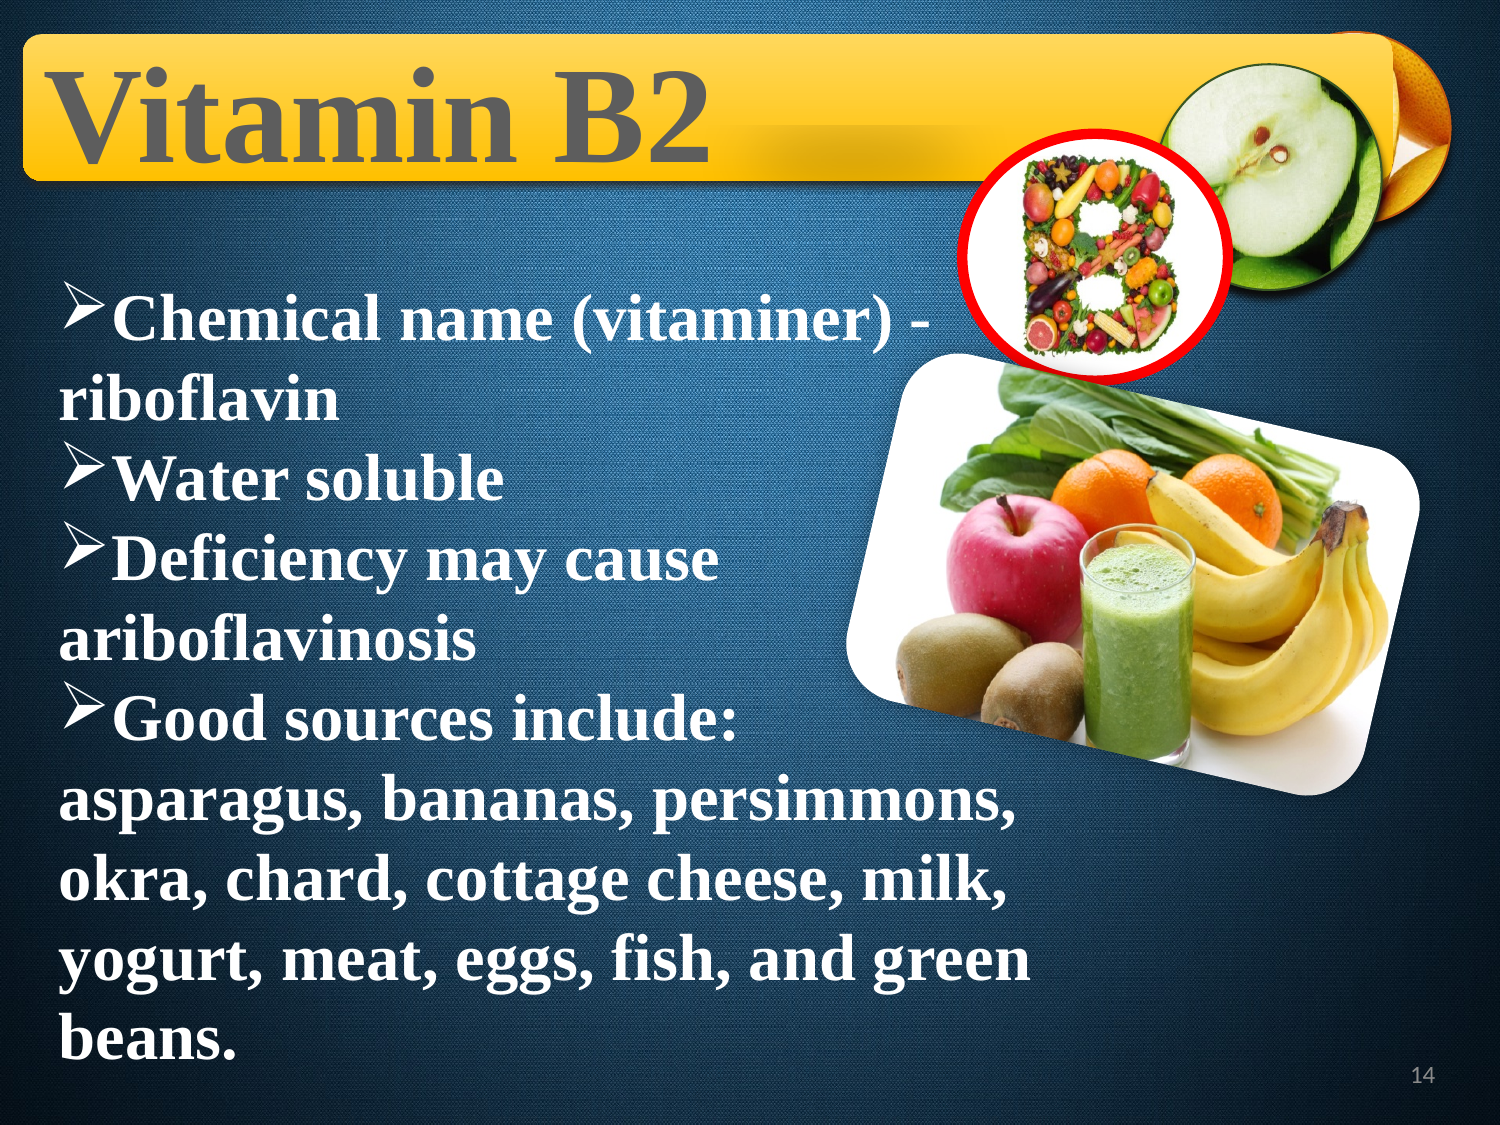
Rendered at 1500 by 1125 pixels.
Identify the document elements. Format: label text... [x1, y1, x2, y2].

text_box Chemical name (vitaminer) - riboflavin Water soluble Deficiency may cause ariboflavinosis Good sources include: asparagus, bananas, persimmons, okra, chard, cottage cheese, milk, yogurt, meat, eggs, fish, and green beans. [43, 266, 1140, 1081]
picture [0, 0, 1500, 1125]
text_box [1163, 63, 1383, 291]
slide_number 14 [1377, 1043, 1451, 1104]
text_box Vitamin B2 [21, 33, 1394, 182]
text_box [1386, 36, 1452, 220]
